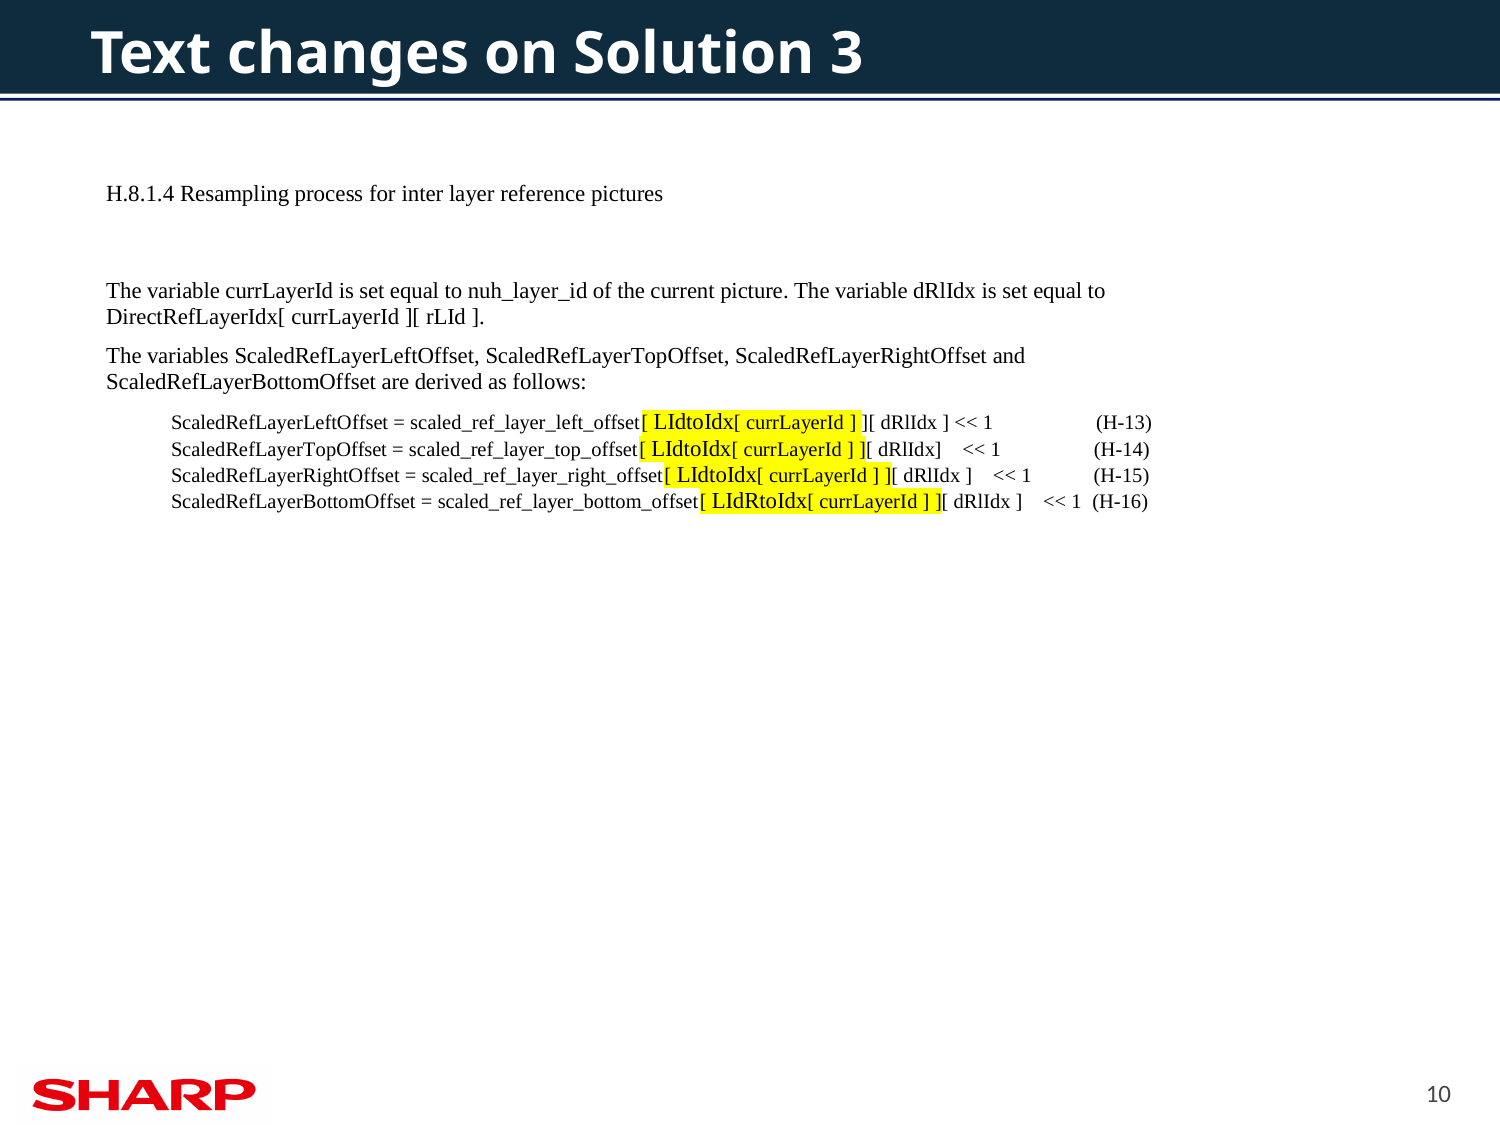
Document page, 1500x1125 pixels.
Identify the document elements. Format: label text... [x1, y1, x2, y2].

picture [105, 160, 1047, 213]
title Text changes on Solution 3 [74, 15, 1426, 85]
slide_number 10 [1345, 1062, 1467, 1108]
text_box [105, 265, 1276, 881]
picture [17, 1064, 271, 1125]
